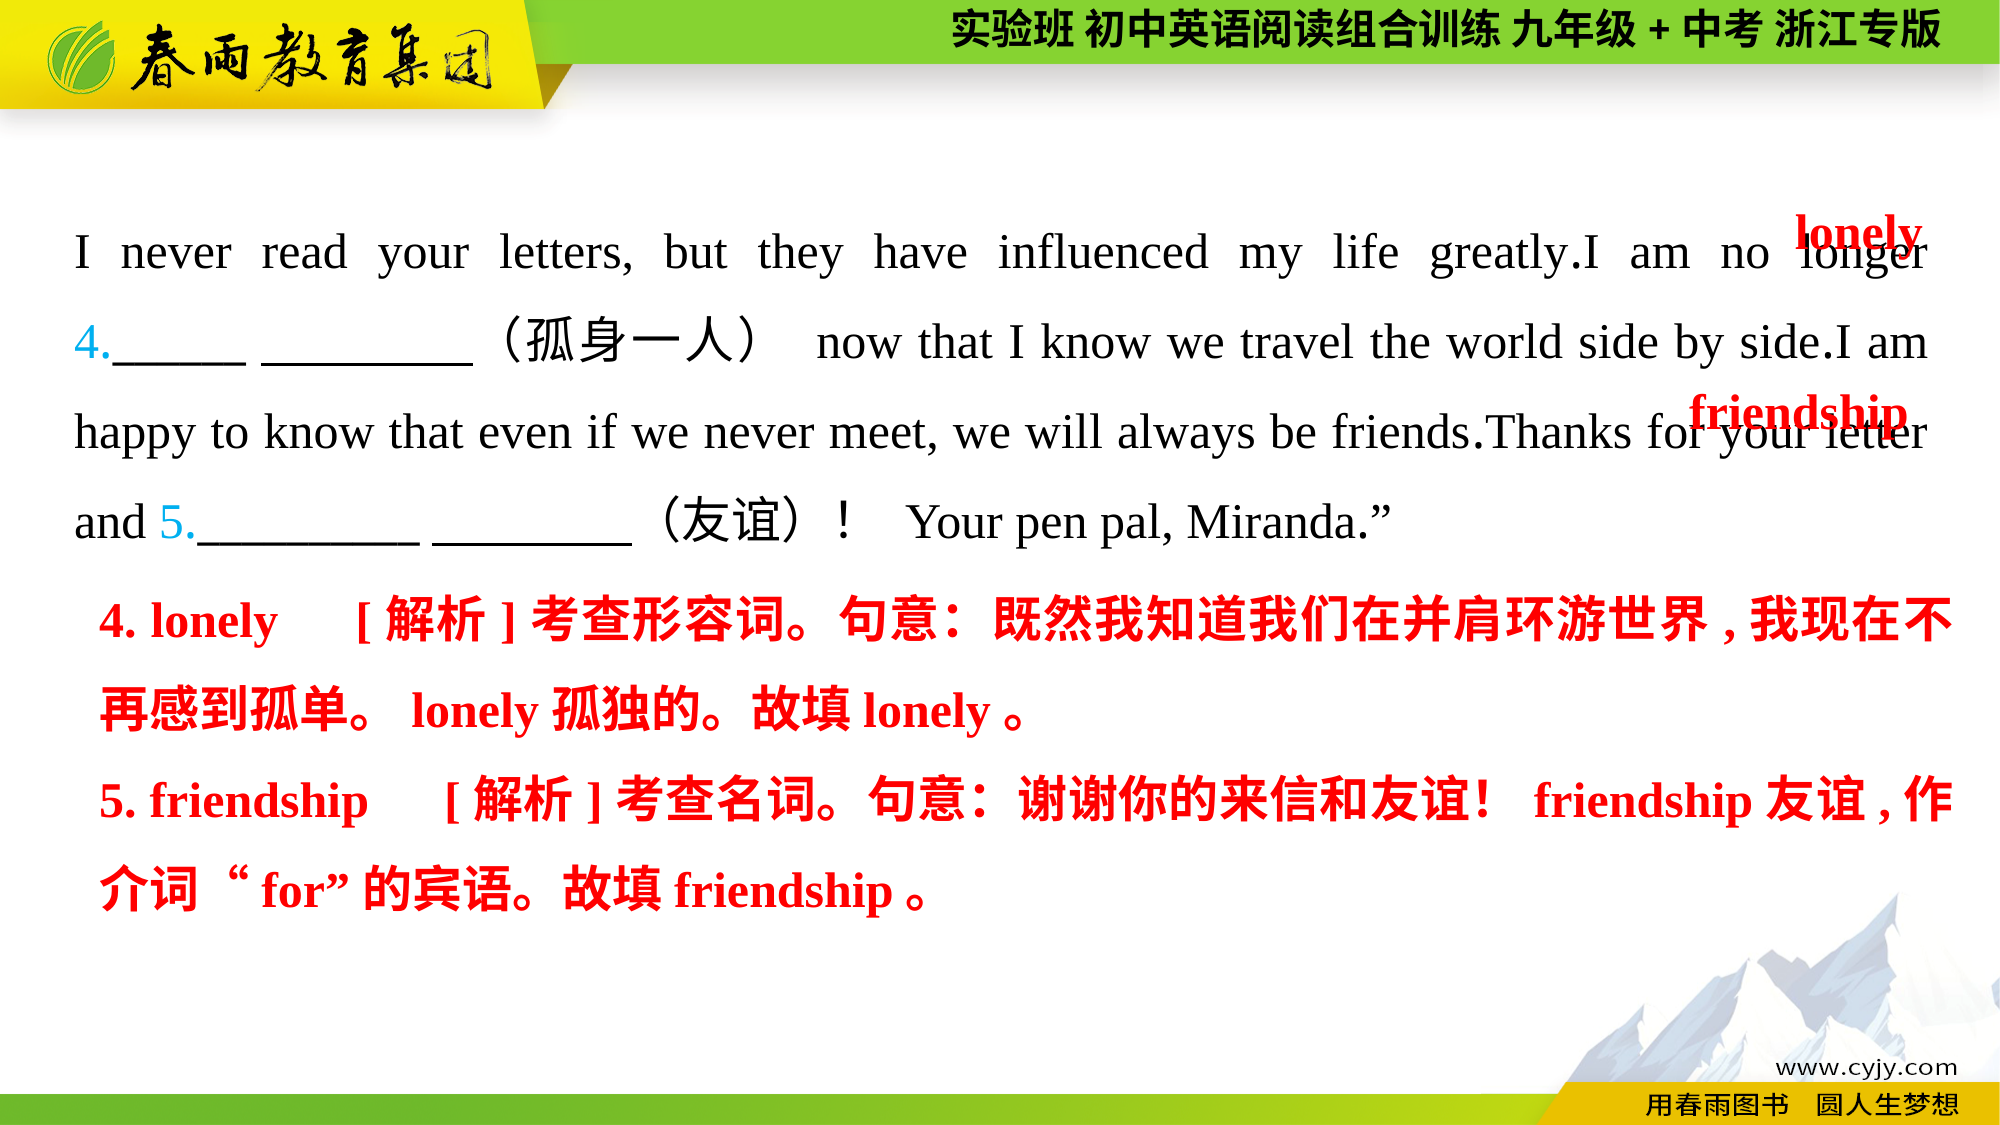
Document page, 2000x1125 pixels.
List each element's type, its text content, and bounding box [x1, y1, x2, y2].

text_box 4. lonely [解析]考查形容词。句意：既然我知道我们在并肩环游世界,我现在不再感到孤单。lonely孤独的。故填lonely。 5. friendship [解析]考查名词。句意：谢谢你的来信和友谊！friendship友谊,作介词“for”的宾语。故填friendship。 [84, 549, 1969, 925]
picture [0, 0, 2000, 1125]
text_box lonely [1780, 191, 1938, 267]
list I never read your letters, but they have influenced my life greatly.I am no longer 4.______ （孤身一人） now that I know we travel the world side by side.I am happy to know that even if we never meet, we will always be friends.Thanks for your letter and 5.__________ （友谊）！ Your pen pal, Miranda.” [59, 181, 1944, 561]
text_box friendship [1674, 372, 1924, 447]
